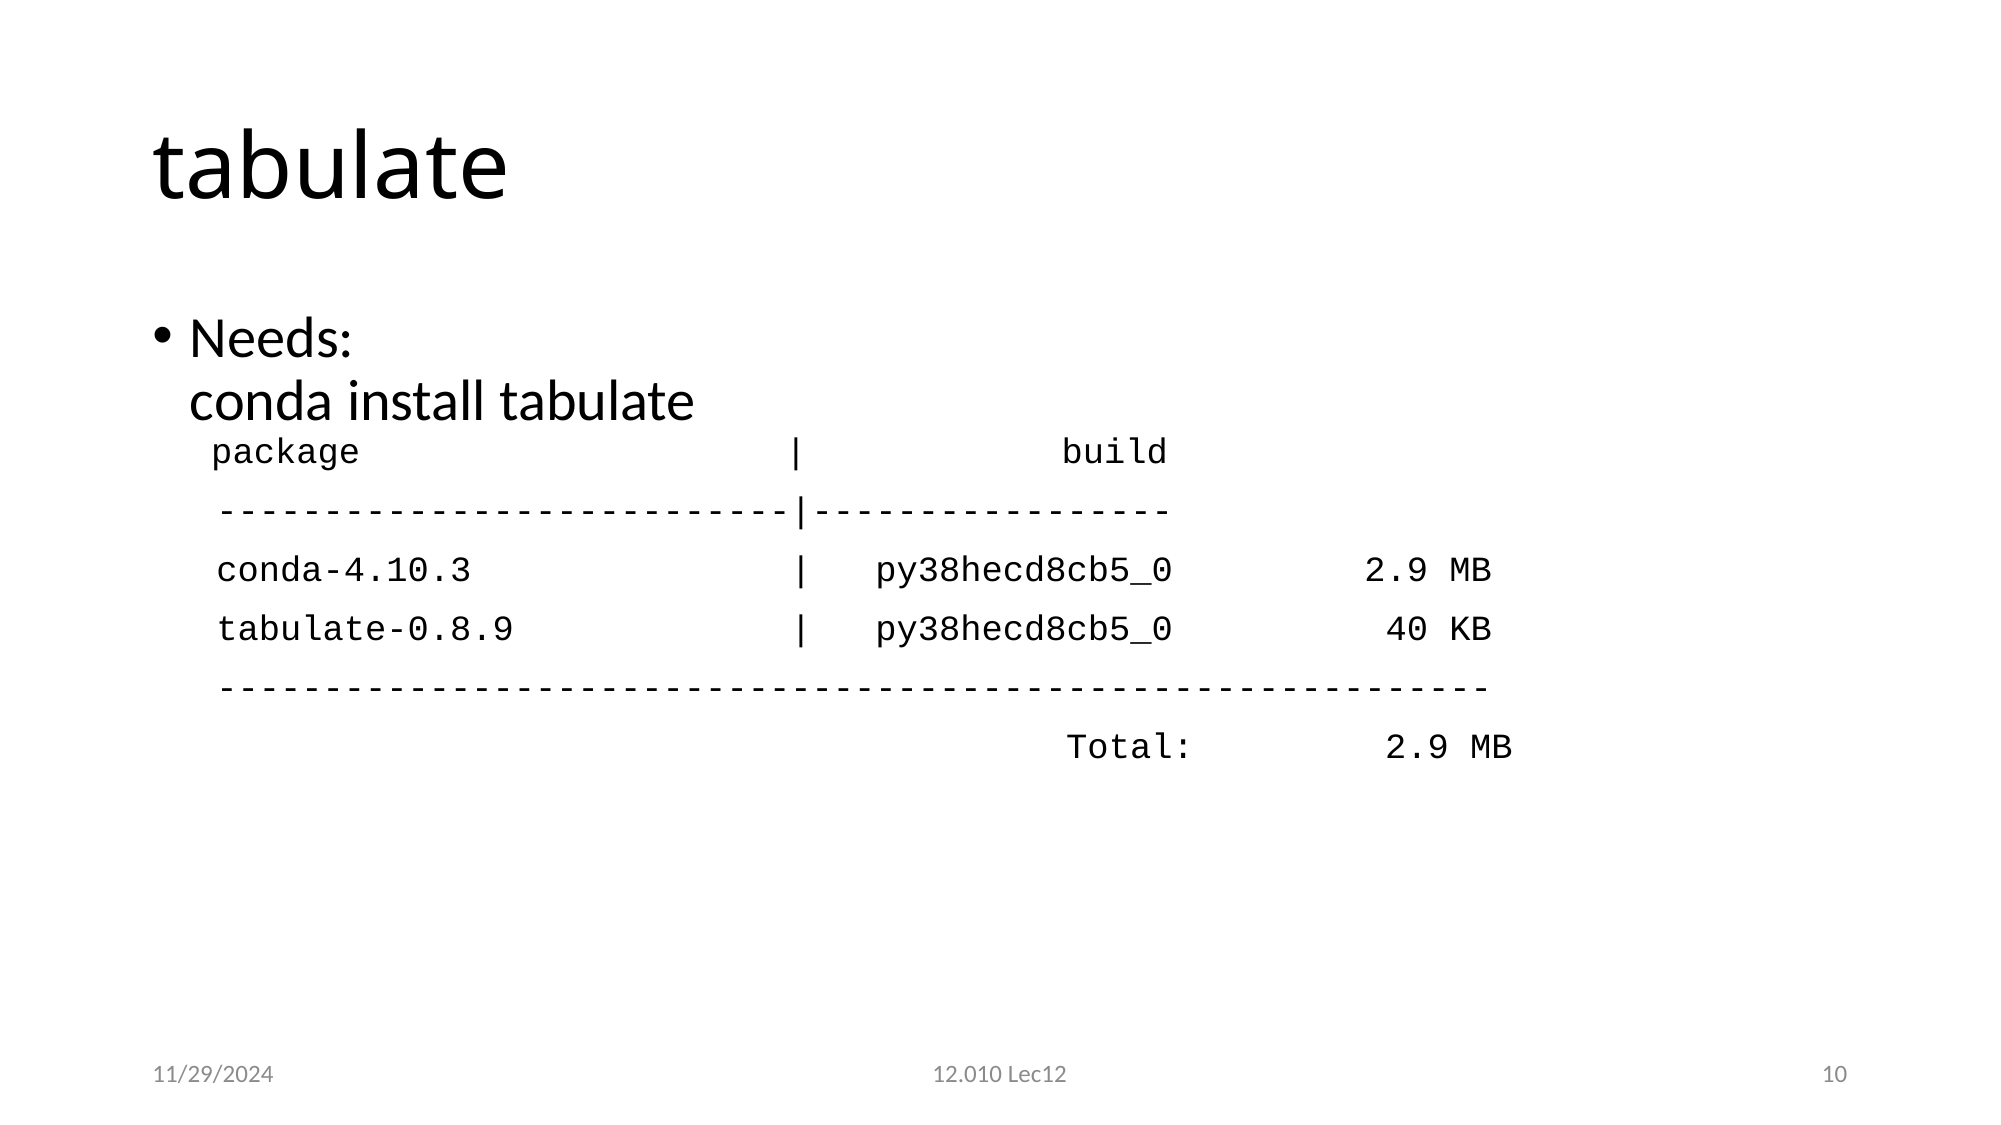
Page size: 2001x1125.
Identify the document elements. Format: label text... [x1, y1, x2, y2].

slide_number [137, 1042, 588, 1103]
footer 12.010 Lec12 [662, 1042, 1338, 1103]
title tabulate [137, 59, 1863, 278]
list Needs: conda install tabulate package | build ---------------------------|----------------- conda-4.10.3 | py38hecd8cb5_0 2.9 MB tabulate-0.8.9 | py38hecd8cb5_0 40 KB ------------------------------------------------------------ Total: 2.9 MB [137, 299, 1863, 1014]
slide_number 10 [1412, 1042, 1863, 1103]
